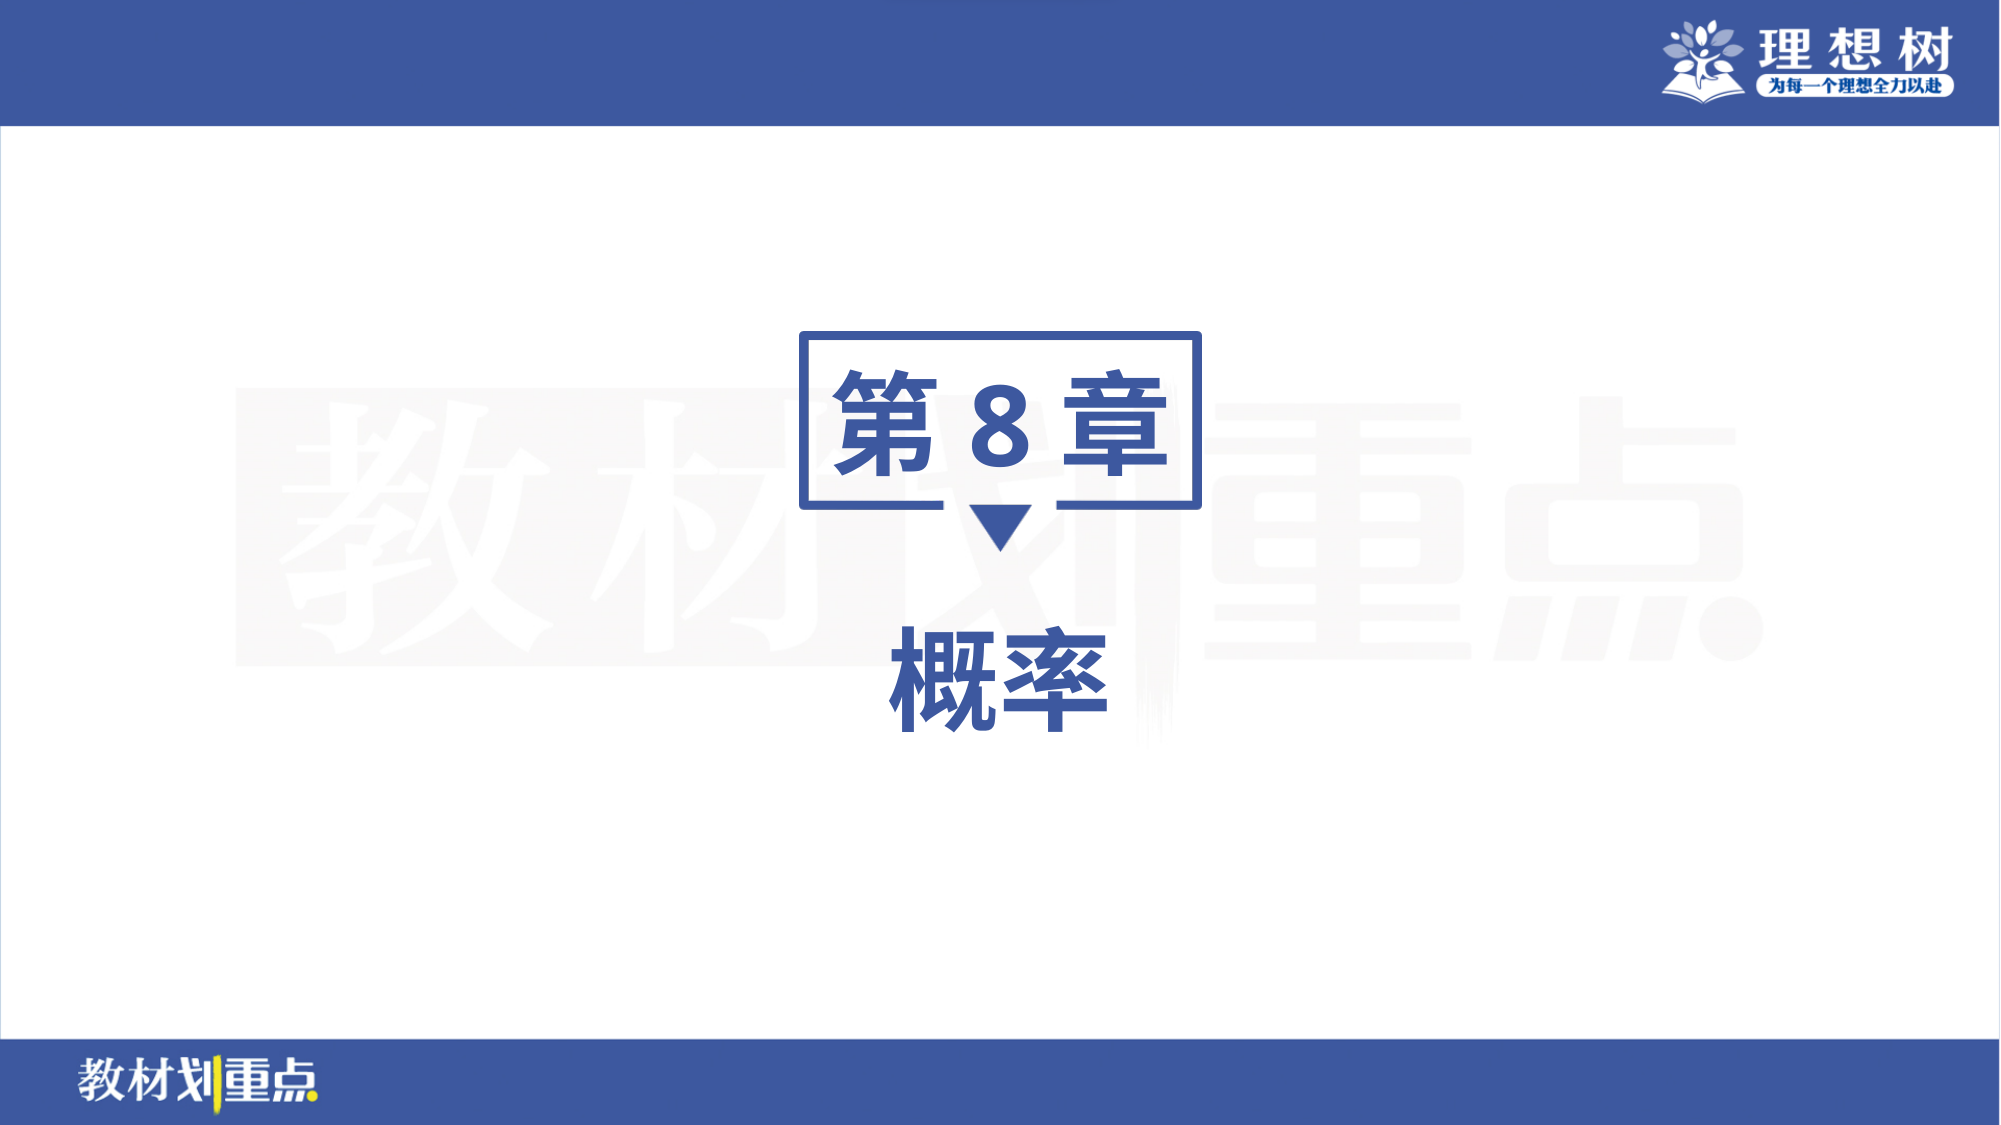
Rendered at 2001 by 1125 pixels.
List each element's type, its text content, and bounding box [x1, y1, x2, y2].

picture [0, 752, 2000, 1125]
text_box 概率 [0, 600, 2000, 752]
picture [0, 0, 2000, 600]
